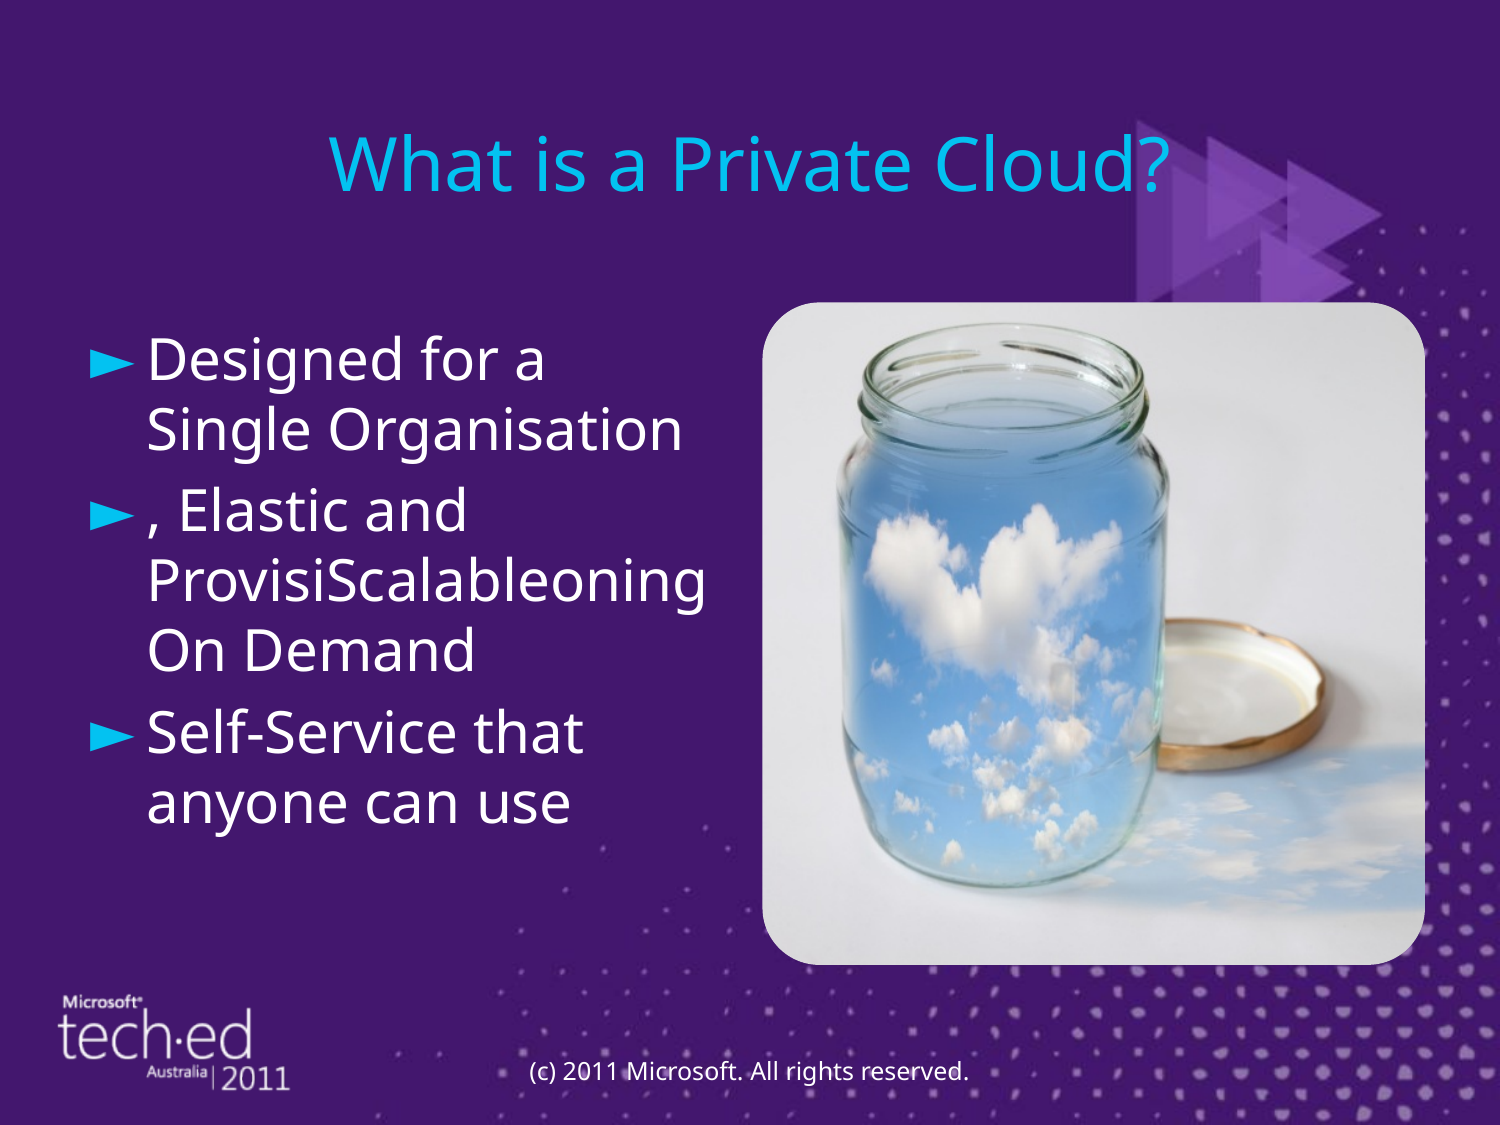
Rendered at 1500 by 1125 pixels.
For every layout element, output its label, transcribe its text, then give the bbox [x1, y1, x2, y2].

list Designed for a Single Organisation , Elastic and ProvisiScalableoning On Demand Self-Service that anyone can use [75, 314, 738, 1005]
title What is a Private Cloud? [75, 67, 1425, 256]
picture [0, 0, 1500, 1125]
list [762, 302, 1426, 966]
footer (c) 2011 Microsoft. All rights reserved. [512, 1042, 988, 1103]
